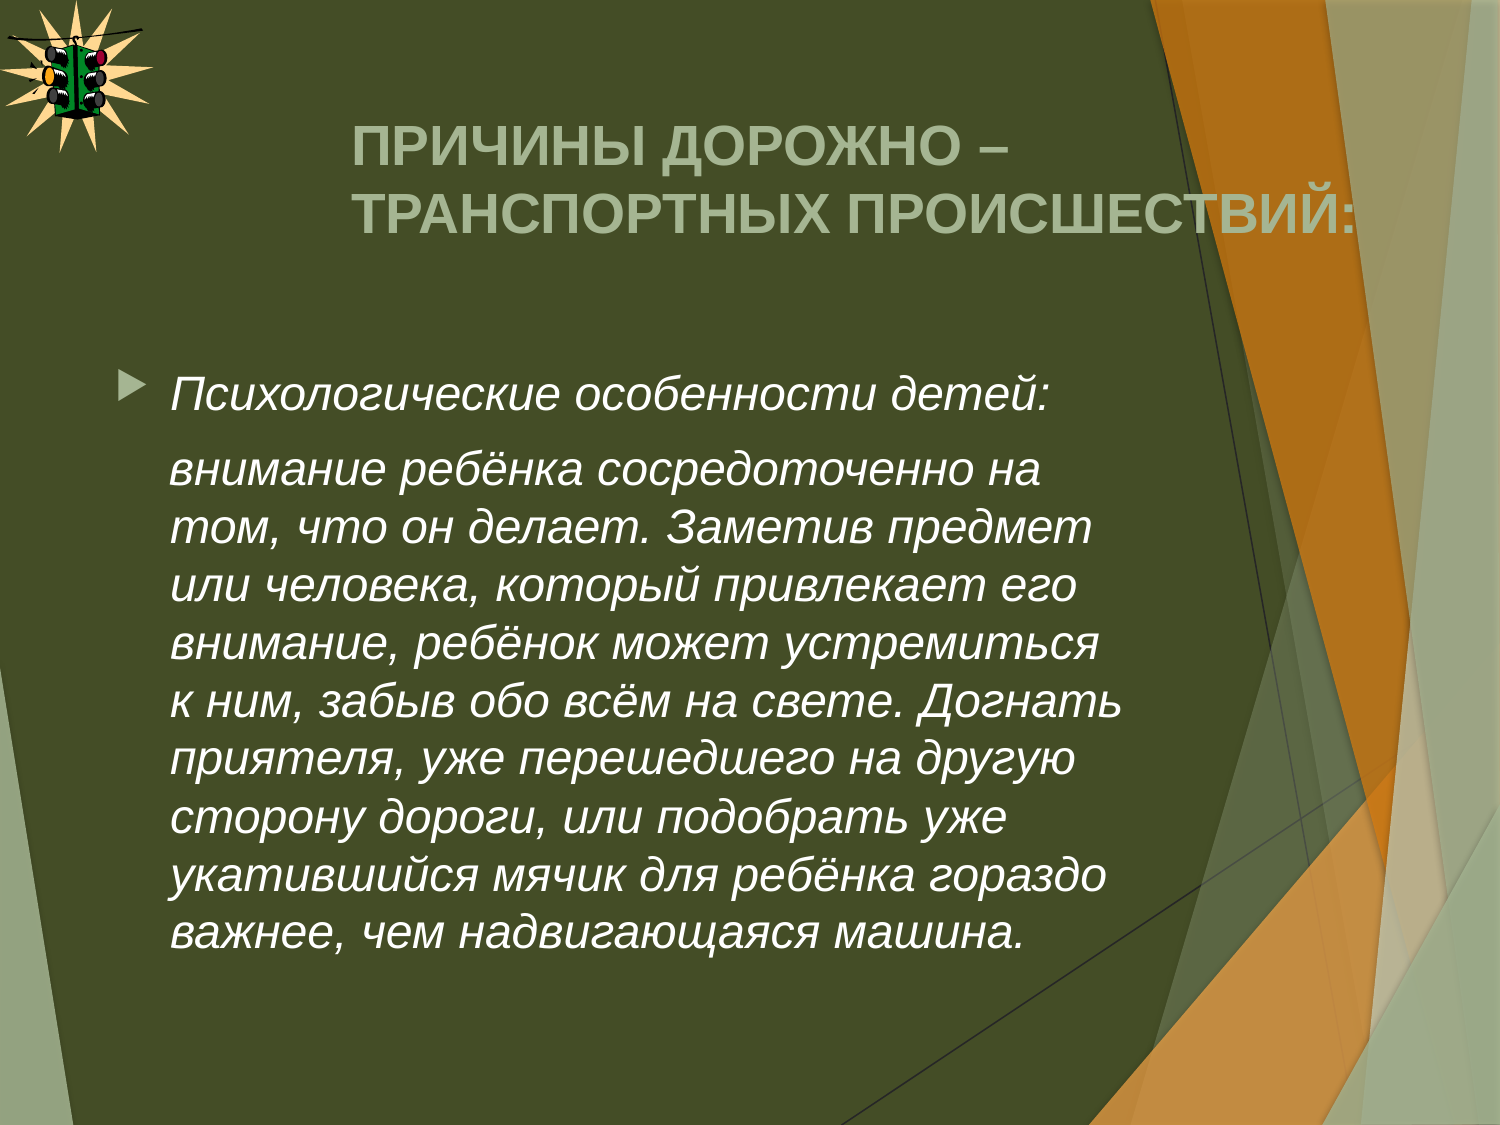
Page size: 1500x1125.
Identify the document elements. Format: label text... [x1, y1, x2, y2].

title ПРИЧИНЫ ДОРОЖНО – ТРАНСПОРТНЫХ ПРОИСШЕСТВИЙ: [336, 101, 1378, 319]
list Психологические особенности детей: внимание ребёнка сосредоточенно на том, что он делает. Заметив предмет или человека, который привлекает его внимание, ребёнок может устремиться к ним, забыв обо всём на свете. Догнать приятеля, уже перешедшего на другую сторону дороги, или подобрать уже укатившийся мячик для ребёнка гораздо важнее, чем надвигающаяся машина. [99, 354, 1142, 992]
picture [0, 0, 154, 154]
